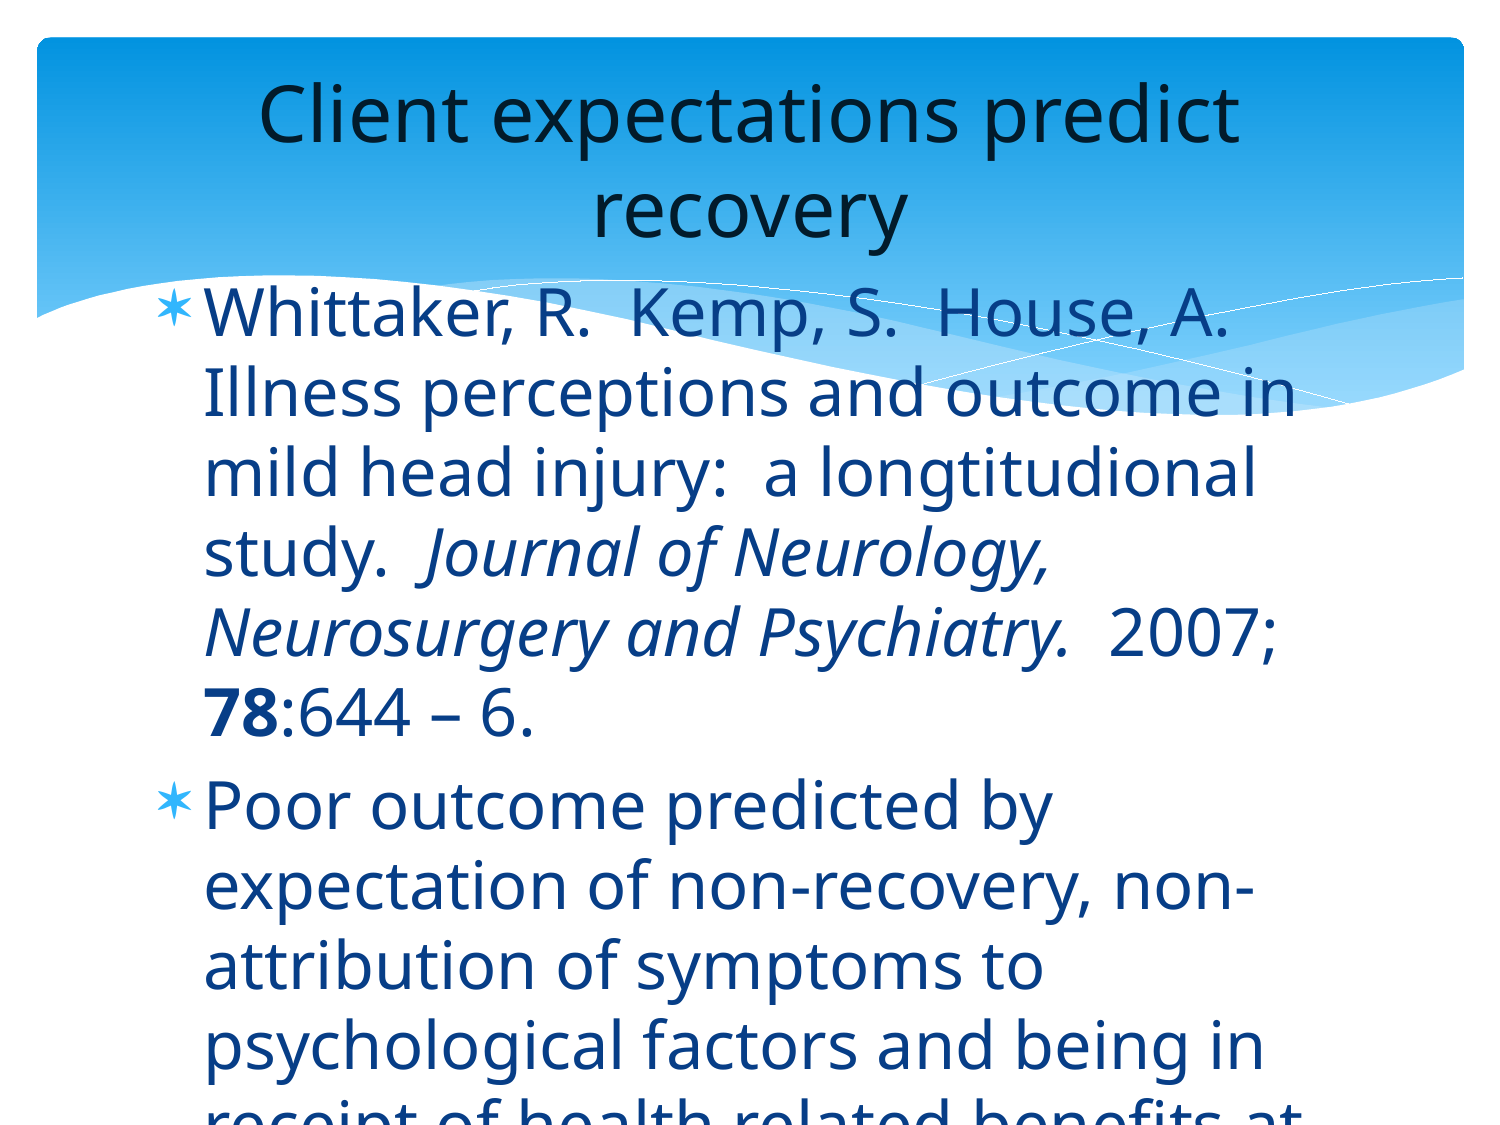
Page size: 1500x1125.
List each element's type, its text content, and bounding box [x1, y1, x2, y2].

title Client expectations predict recovery [75, 55, 1425, 261]
list Whittaker, R. Kemp, S. House, A. Illness perceptions and outcome in mild head injury: a longtitudional study. Journal of Neurology, Neurosurgery and Psychiatry. 2007; 78:644 – 6. Poor outcome predicted by expectation of non-recovery, non-attribution of symptoms to psychological factors and being in receipt of health related benefits at time of initial consultation. [143, 262, 1359, 1075]
